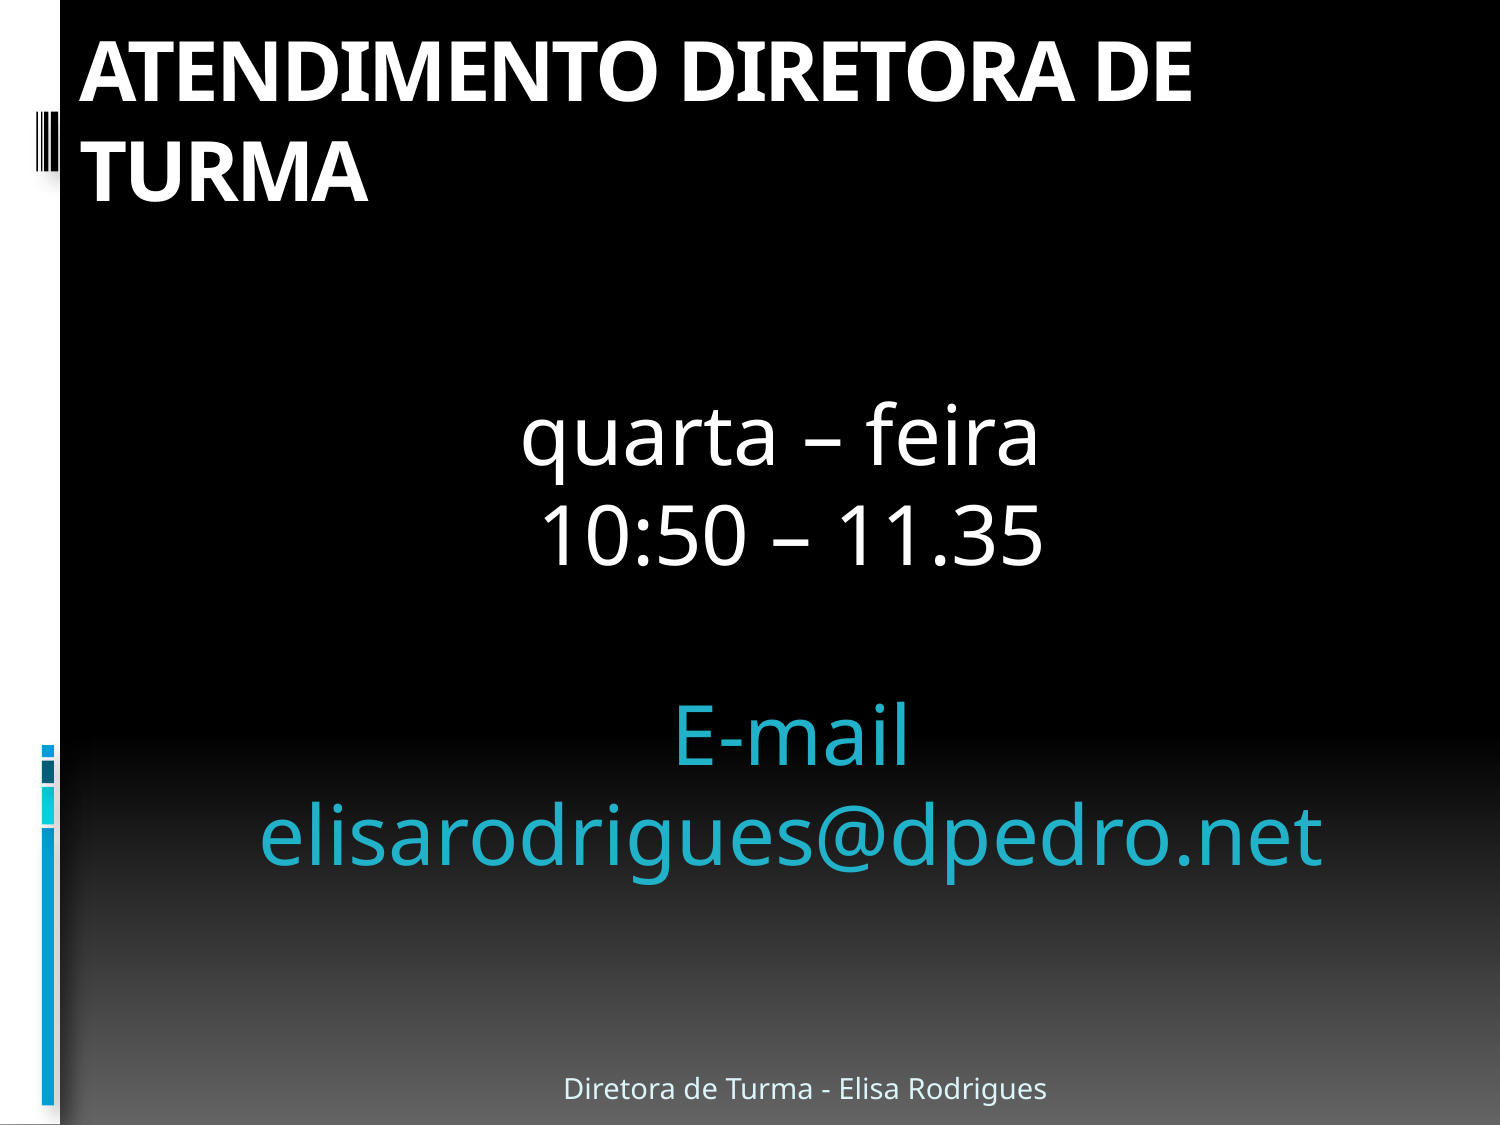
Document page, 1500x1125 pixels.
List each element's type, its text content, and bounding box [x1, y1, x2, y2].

text_box quarta – feira 10:50 – 11.35 E-mail elisarodrigues@dpedro.net [135, 314, 1449, 890]
footer Diretora de Turma - Elisa Rodrigues [150, 1052, 1063, 1113]
title Atendimento Diretora de turma [64, 42, 1459, 226]
